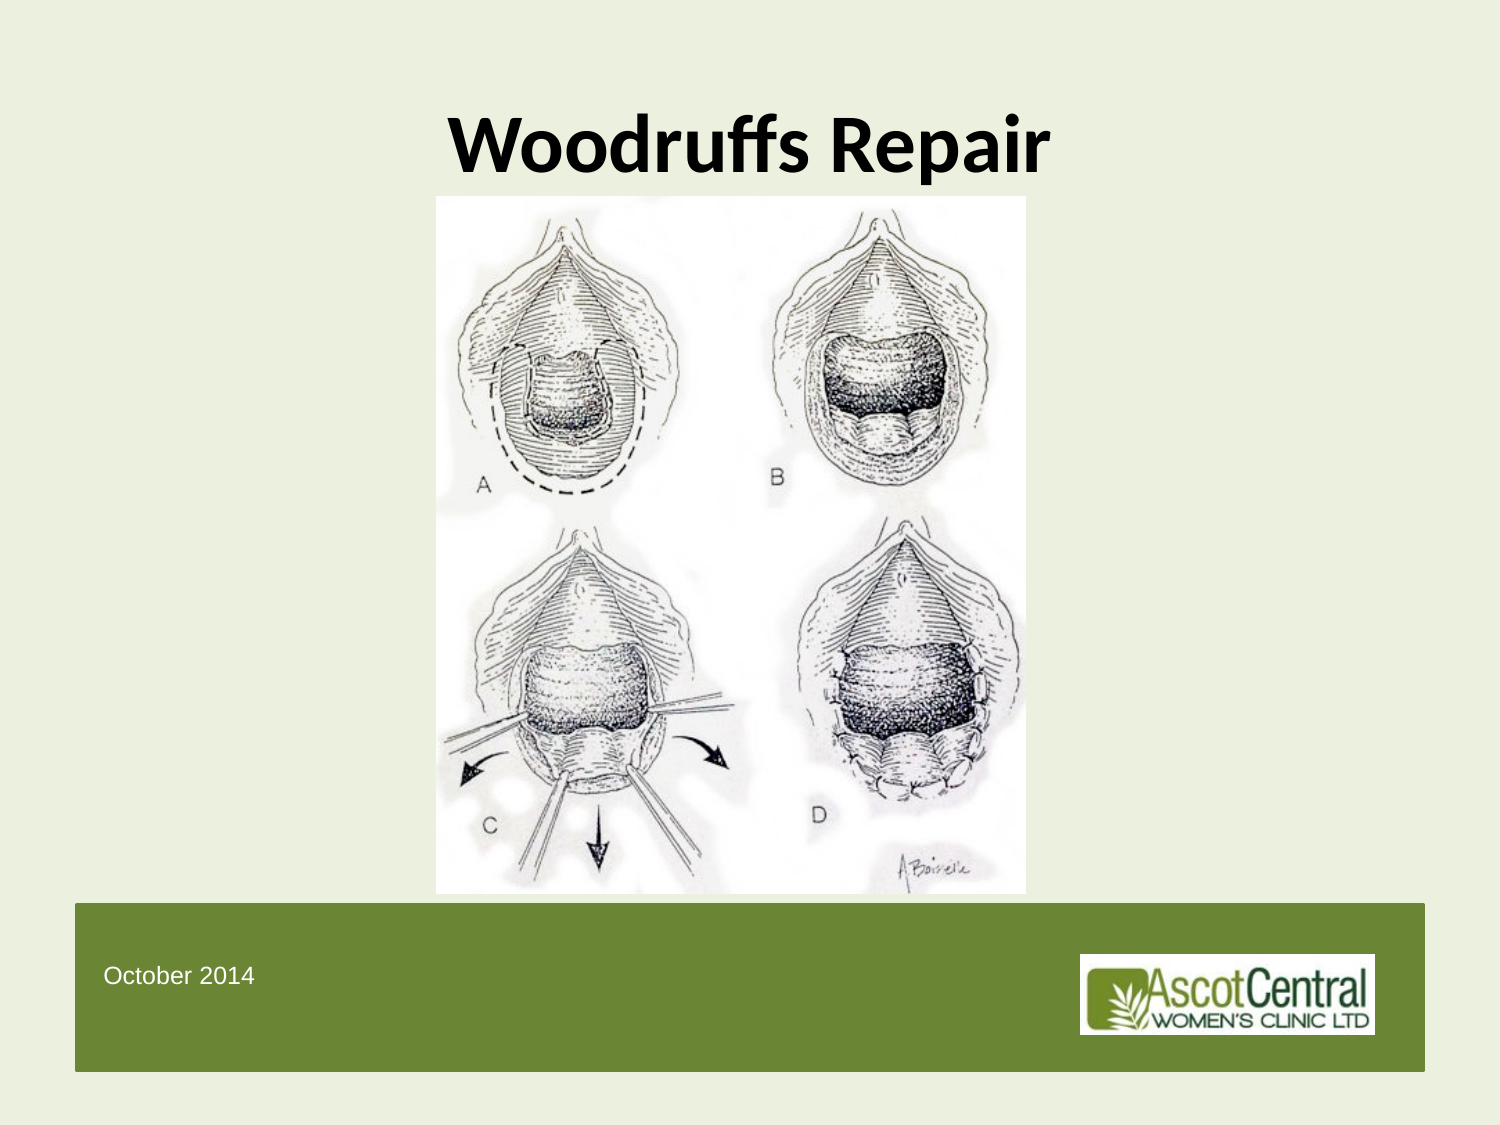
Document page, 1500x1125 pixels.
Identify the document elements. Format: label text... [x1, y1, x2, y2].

title Woodruffs Repair [75, 45, 1425, 233]
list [435, 196, 1026, 894]
picture [1080, 954, 1375, 1035]
